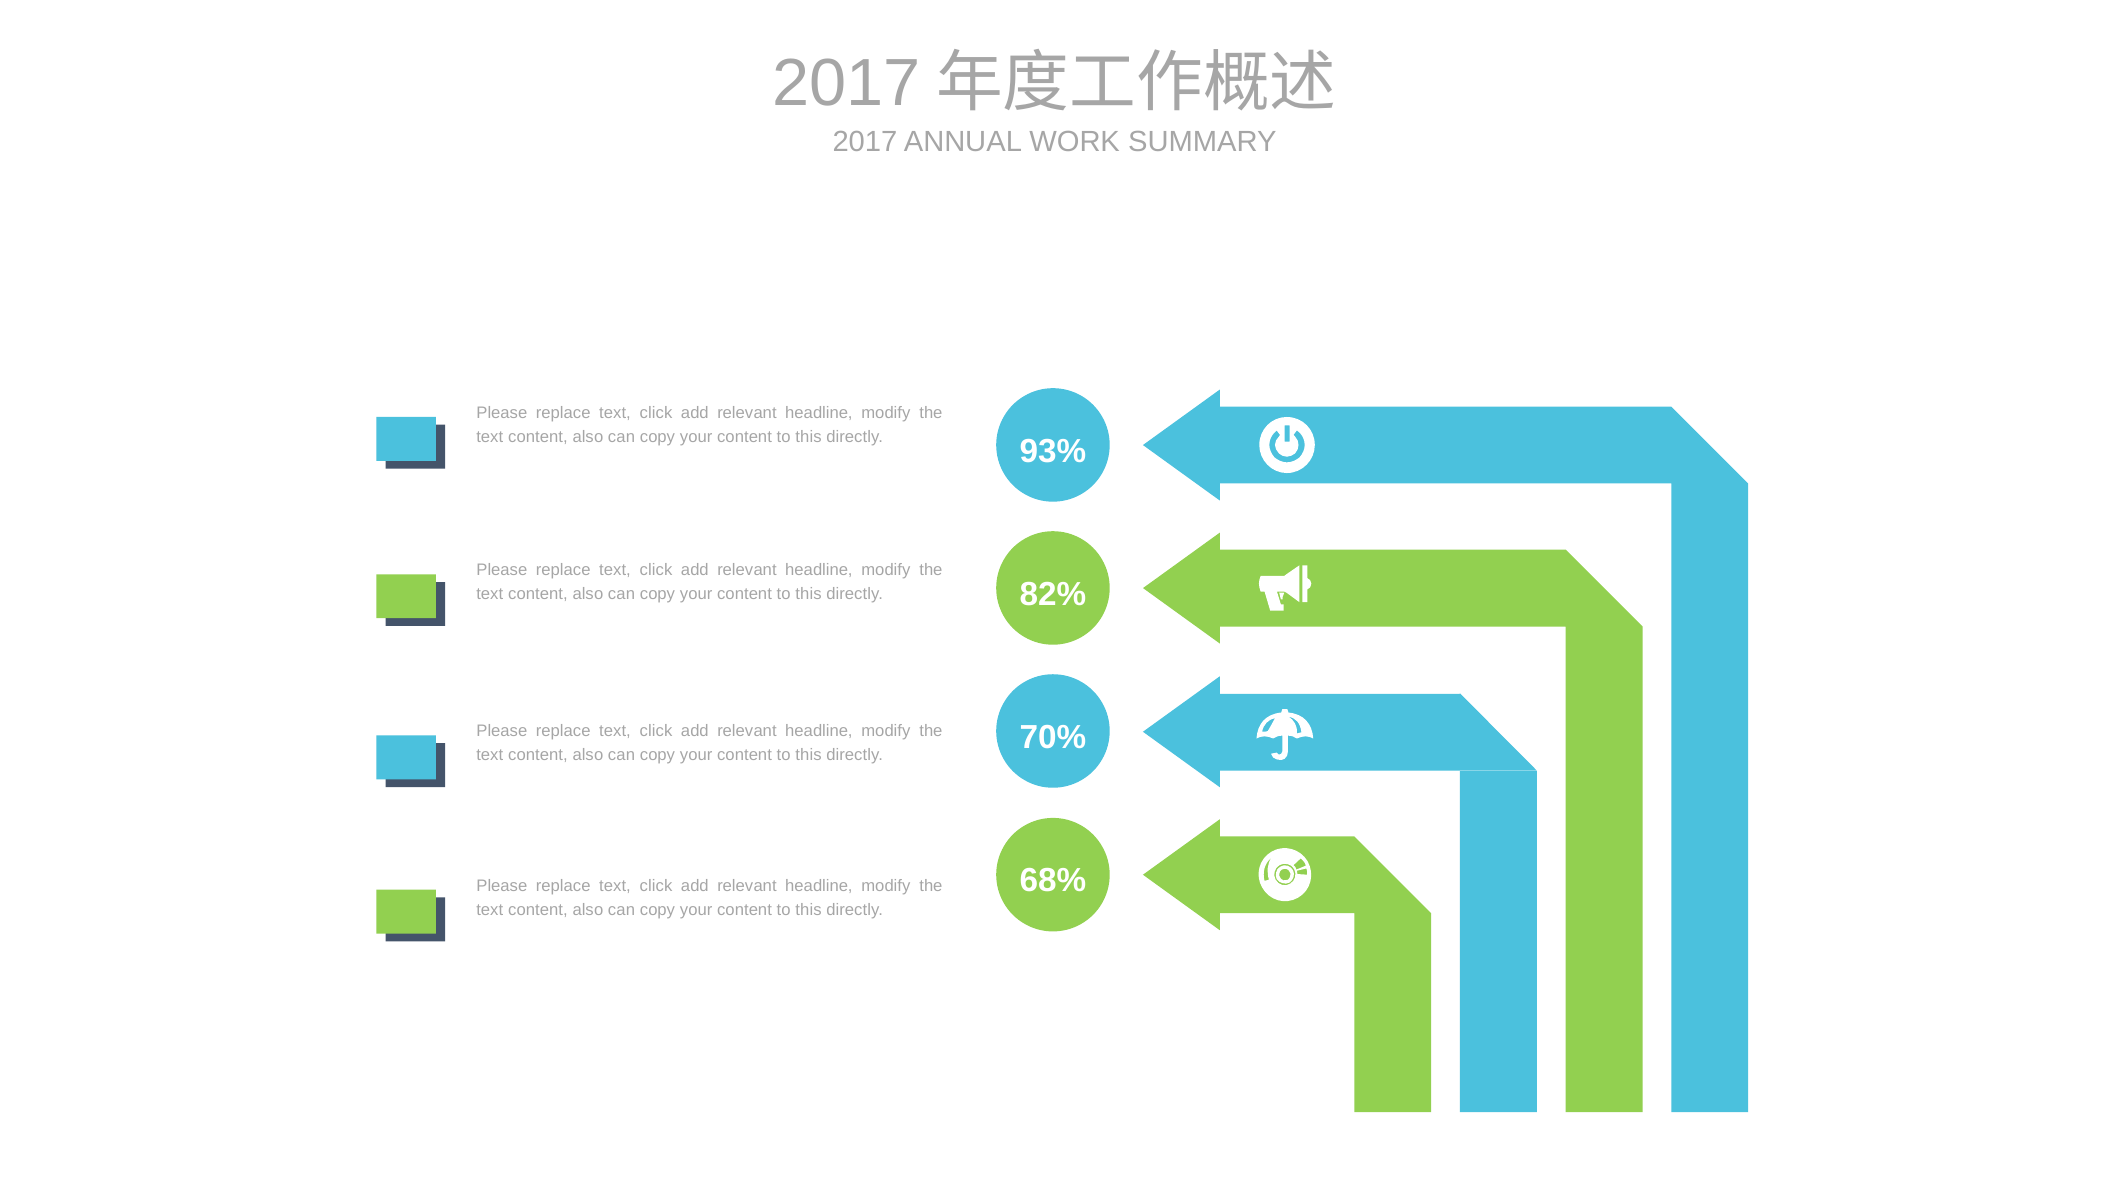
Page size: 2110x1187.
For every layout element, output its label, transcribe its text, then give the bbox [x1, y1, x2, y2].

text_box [1142, 389, 1749, 1112]
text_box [996, 531, 1110, 645]
text_box 2017年度工作概述 [730, 38, 1379, 119]
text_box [1142, 819, 1432, 1112]
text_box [376, 416, 446, 469]
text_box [996, 817, 1110, 932]
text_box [376, 574, 446, 626]
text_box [376, 735, 446, 788]
text_box Please replace text, click add relevant headline, modify the text content, also can copy your content to this directly. [461, 708, 959, 772]
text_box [376, 889, 446, 942]
text_box 2017 ANNUAL WORK SUMMARY [824, 122, 1285, 158]
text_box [996, 388, 1110, 502]
text_box Please replace text, click add relevant headline, modify the text content, also can copy your content to this directly. [461, 547, 959, 611]
text_box Please replace text, click add relevant headline, modify the text content, also can copy your content to this directly. [461, 863, 959, 926]
text_box Please replace text, click add relevant headline, modify the text content, also can copy your content to this directly. [461, 390, 959, 453]
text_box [996, 674, 1110, 788]
